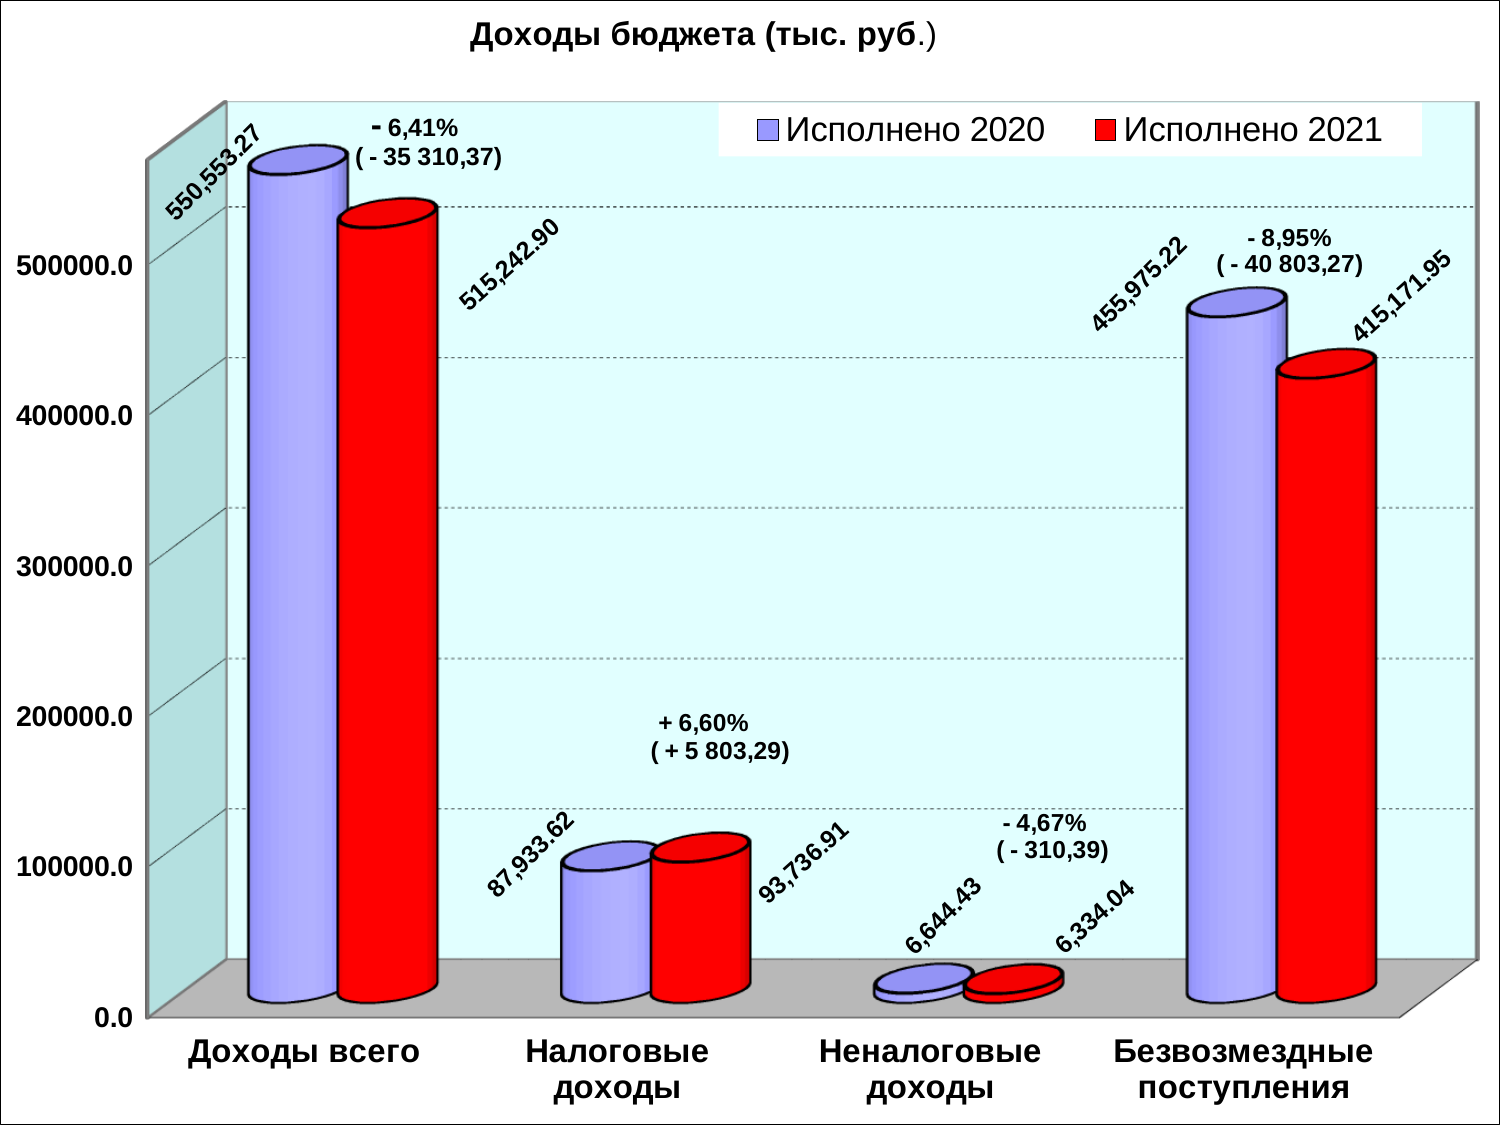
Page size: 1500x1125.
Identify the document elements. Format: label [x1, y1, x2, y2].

chart [0, 0, 1500, 1125]
